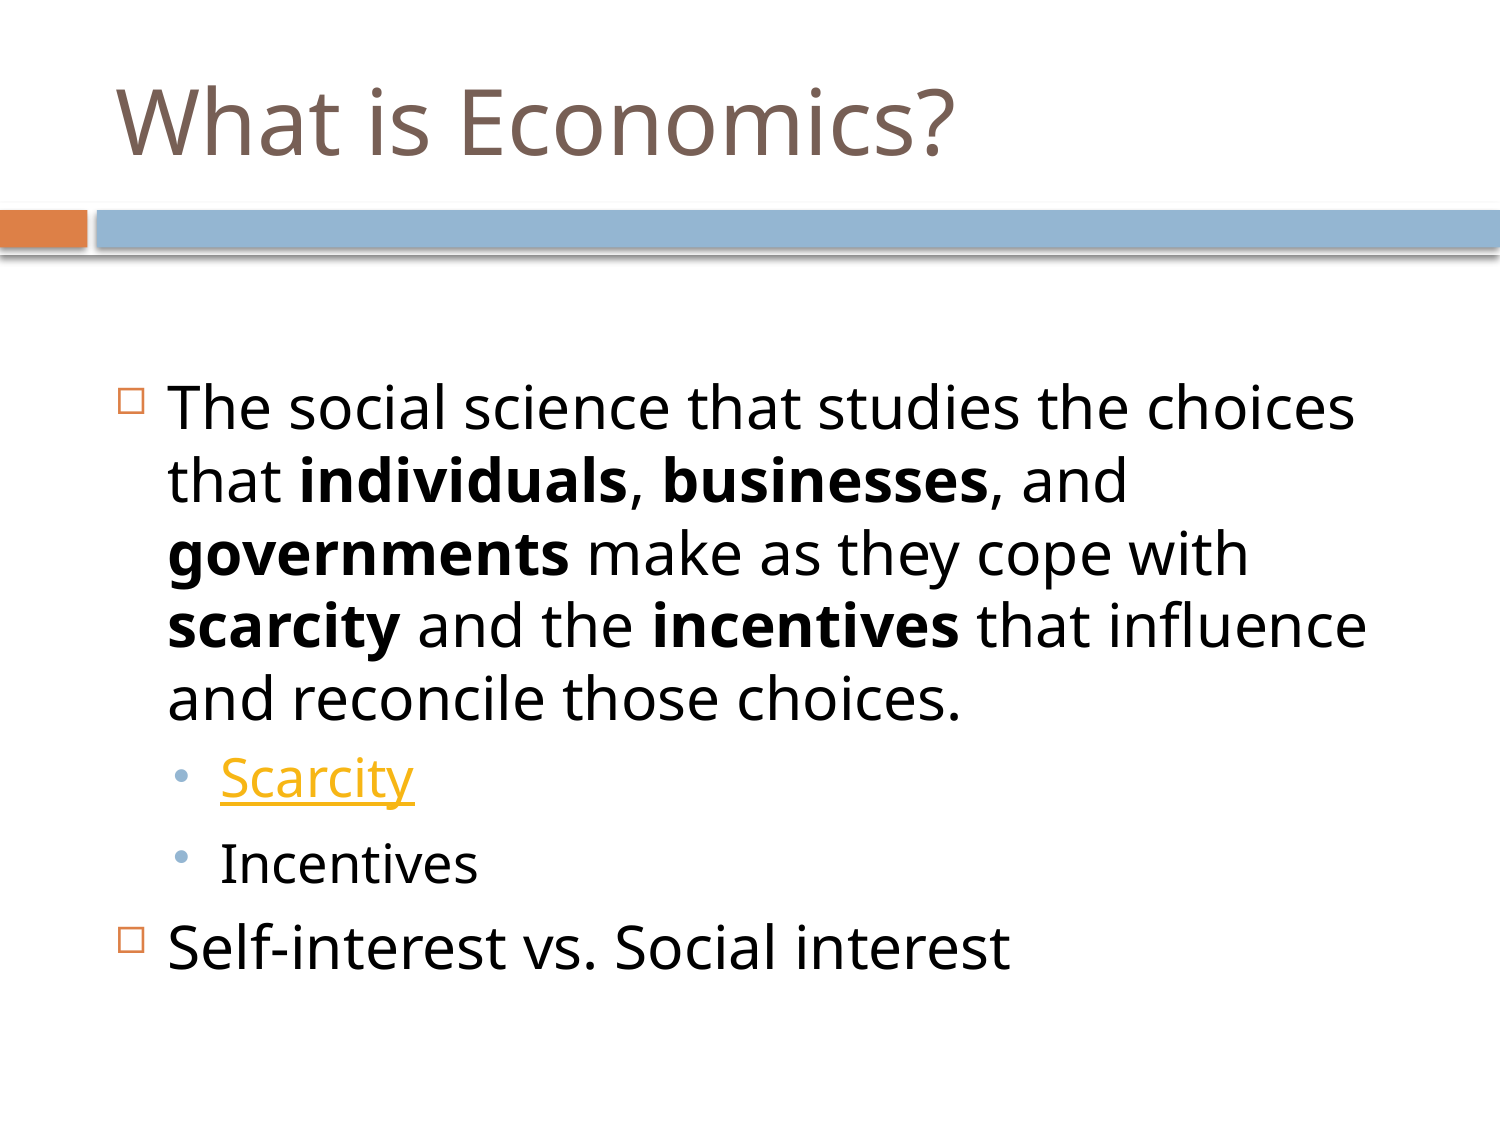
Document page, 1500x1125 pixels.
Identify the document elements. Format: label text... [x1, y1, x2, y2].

list The social science that studies the choices that individuals, businesses, and governments make as they cope with scarcity and the incentives that influence and reconcile those choices. Scarcity Incentives Self-interest vs. Social interest [100, 275, 1438, 1013]
title What is Economics? [100, 37, 1438, 200]
